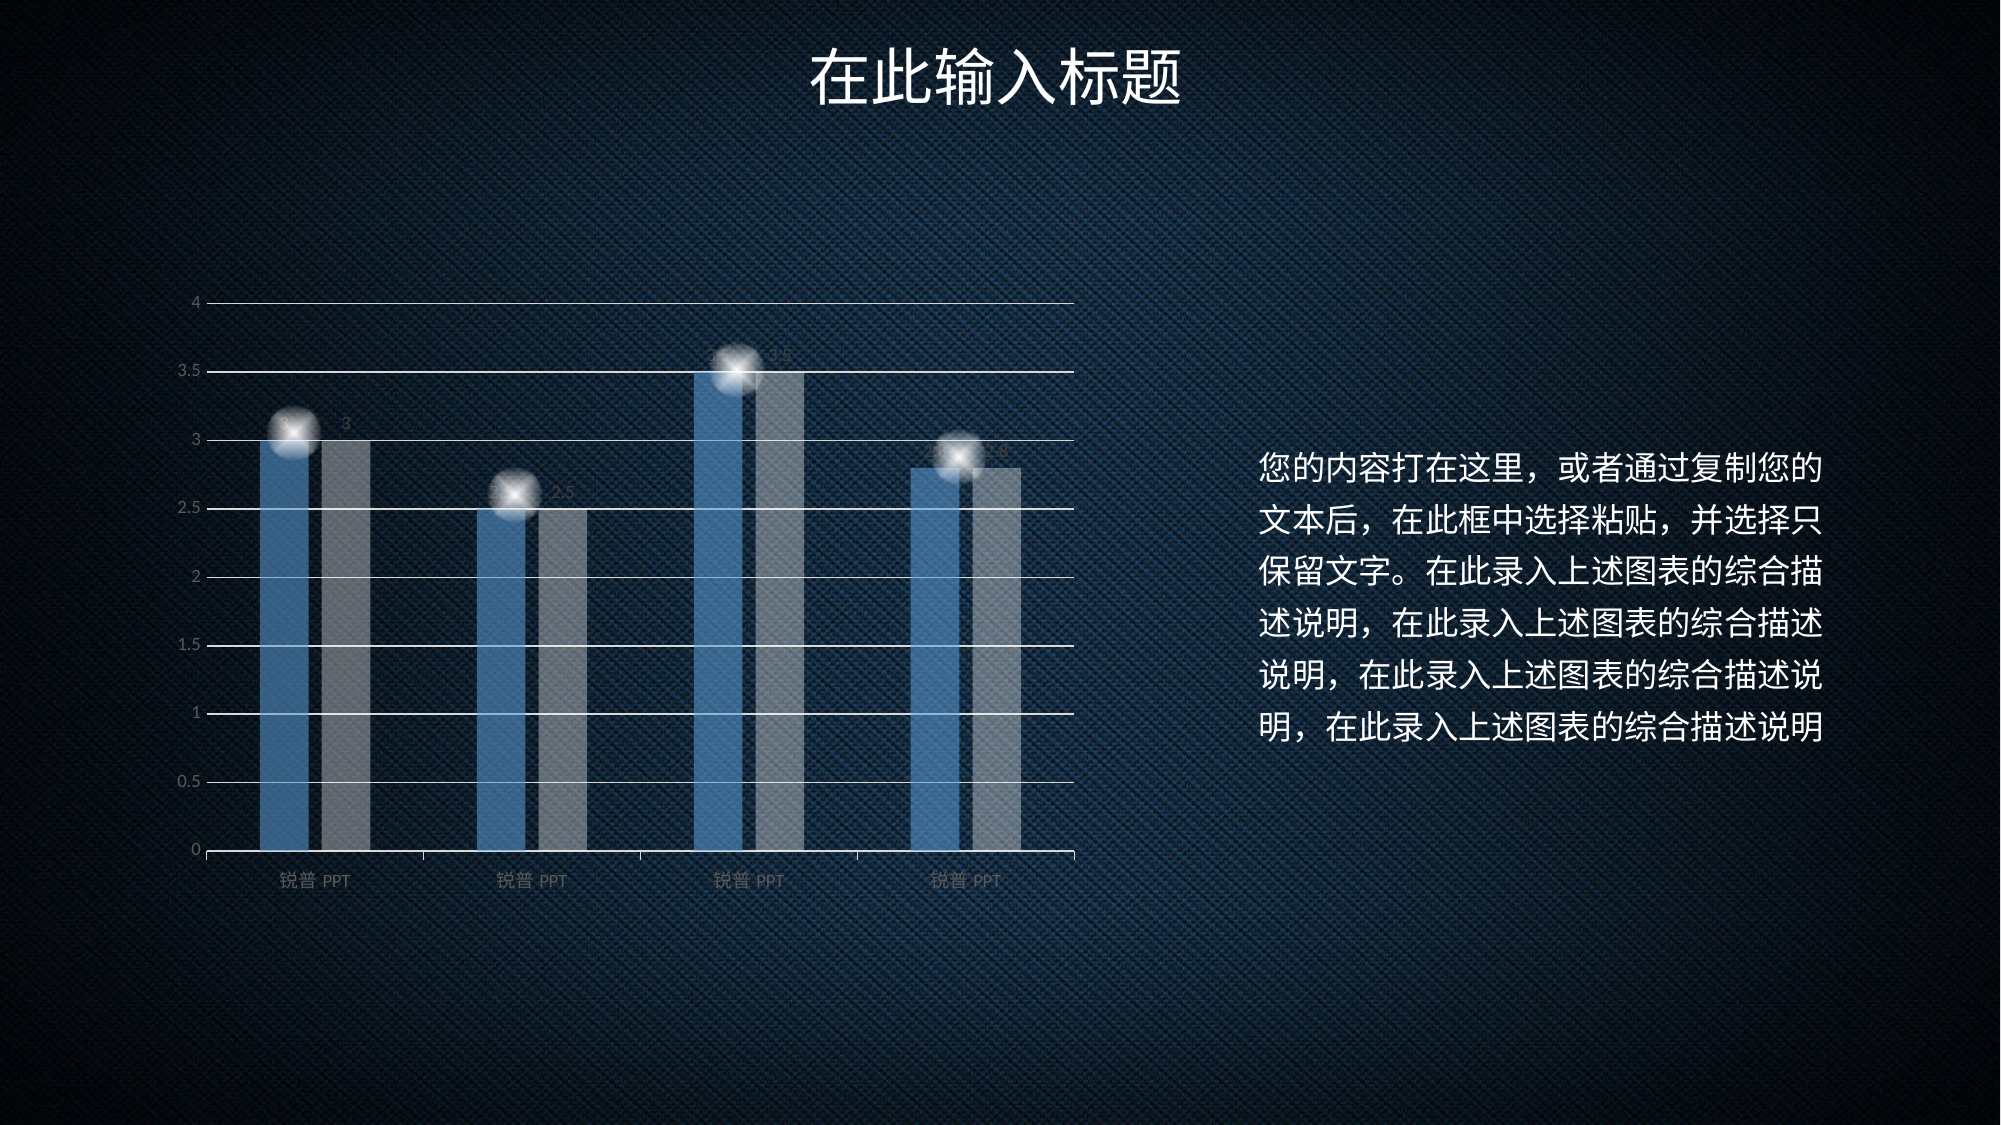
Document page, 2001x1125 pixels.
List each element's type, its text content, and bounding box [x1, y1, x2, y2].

text_box 您的内容打在这里，或者通过复制您的文本后，在此框中选择粘贴，并选择只保留文字。在此录入上述图表的综合描述说明，在此录入上述图表的综合描述说明，在此录入上述图表的综合描述说明，在此录入上述图表的综合描述说明 [1244, 427, 1864, 754]
chart [158, 281, 1094, 905]
text_box 在此输入标题 [638, 30, 1354, 121]
picture [0, 0, 2001, 1125]
